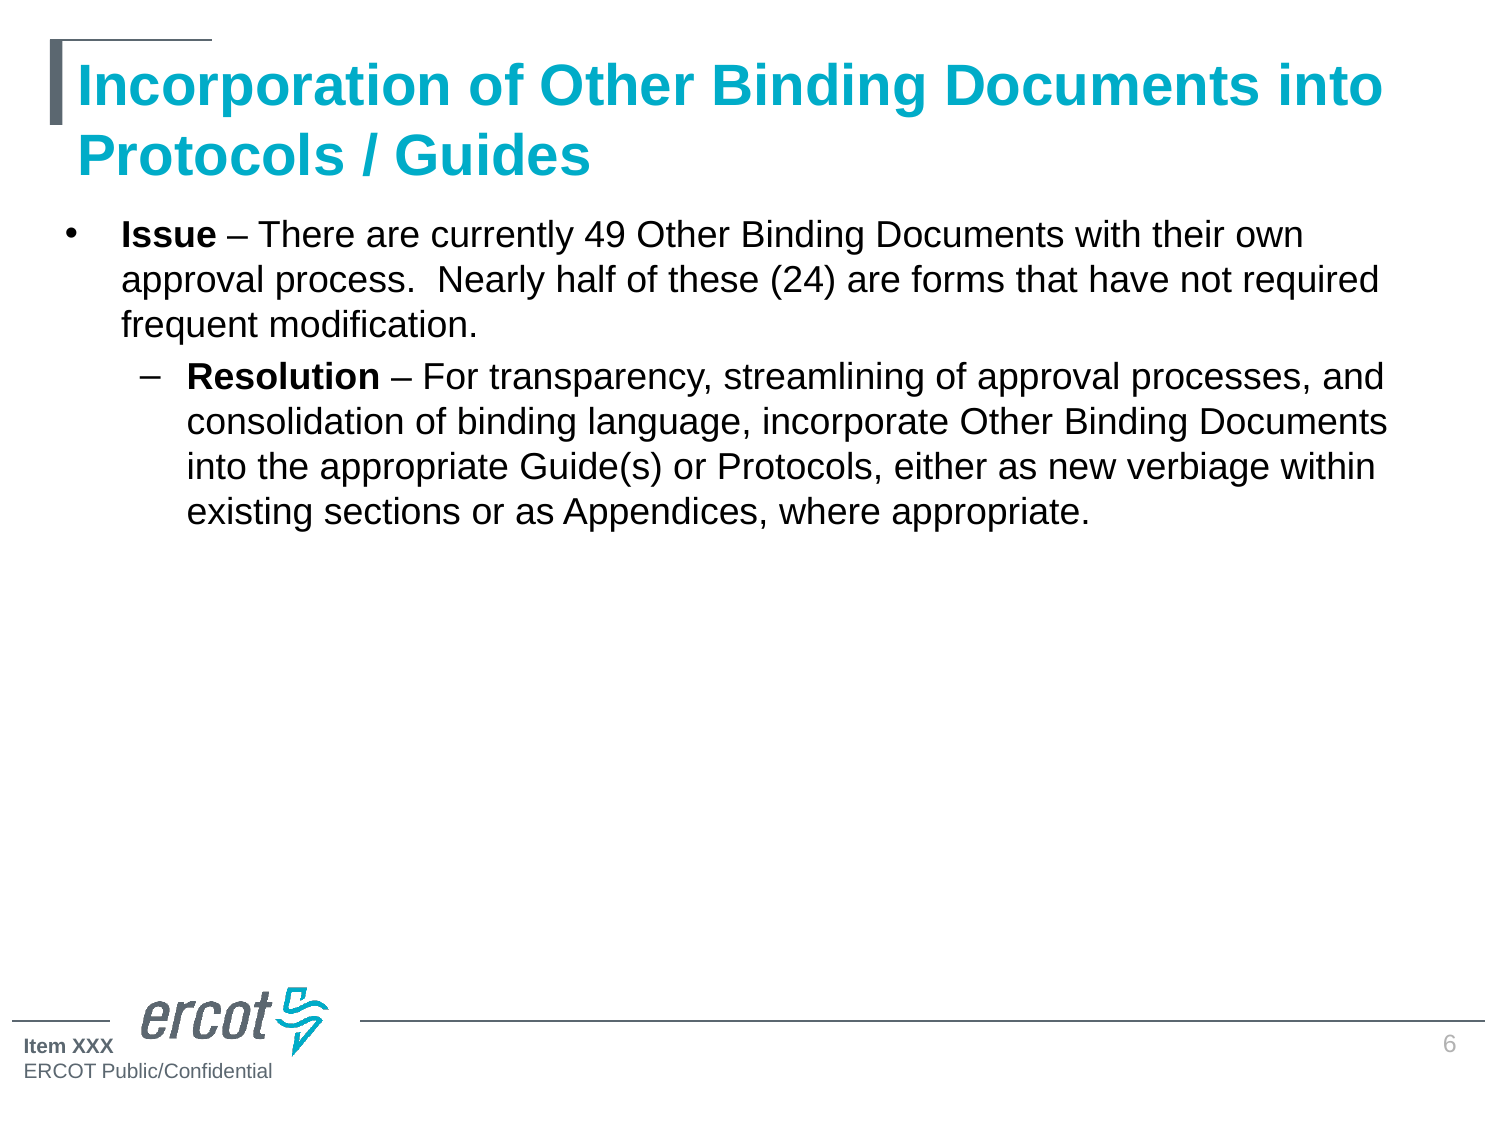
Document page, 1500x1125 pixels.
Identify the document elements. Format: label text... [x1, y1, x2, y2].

list Issue – There are currently 49 Other Binding Documents with their own approval process. Nearly half of these (24) are forms that have not required frequent modification. Resolution – For transparency, streamlining of approval processes, and consolidation of binding language, incorporate Other Binding Documents into the appropriate Guide(s) or Protocols, either as new verbiage within existing sections or as Appendices, where appropriate. [50, 149, 1450, 1013]
title Incorporation of Other Binding Documents into Protocols / Guides [62, 39, 1450, 149]
slide_number 6 [1412, 1025, 1488, 1060]
picture [137, 1013, 332, 1059]
